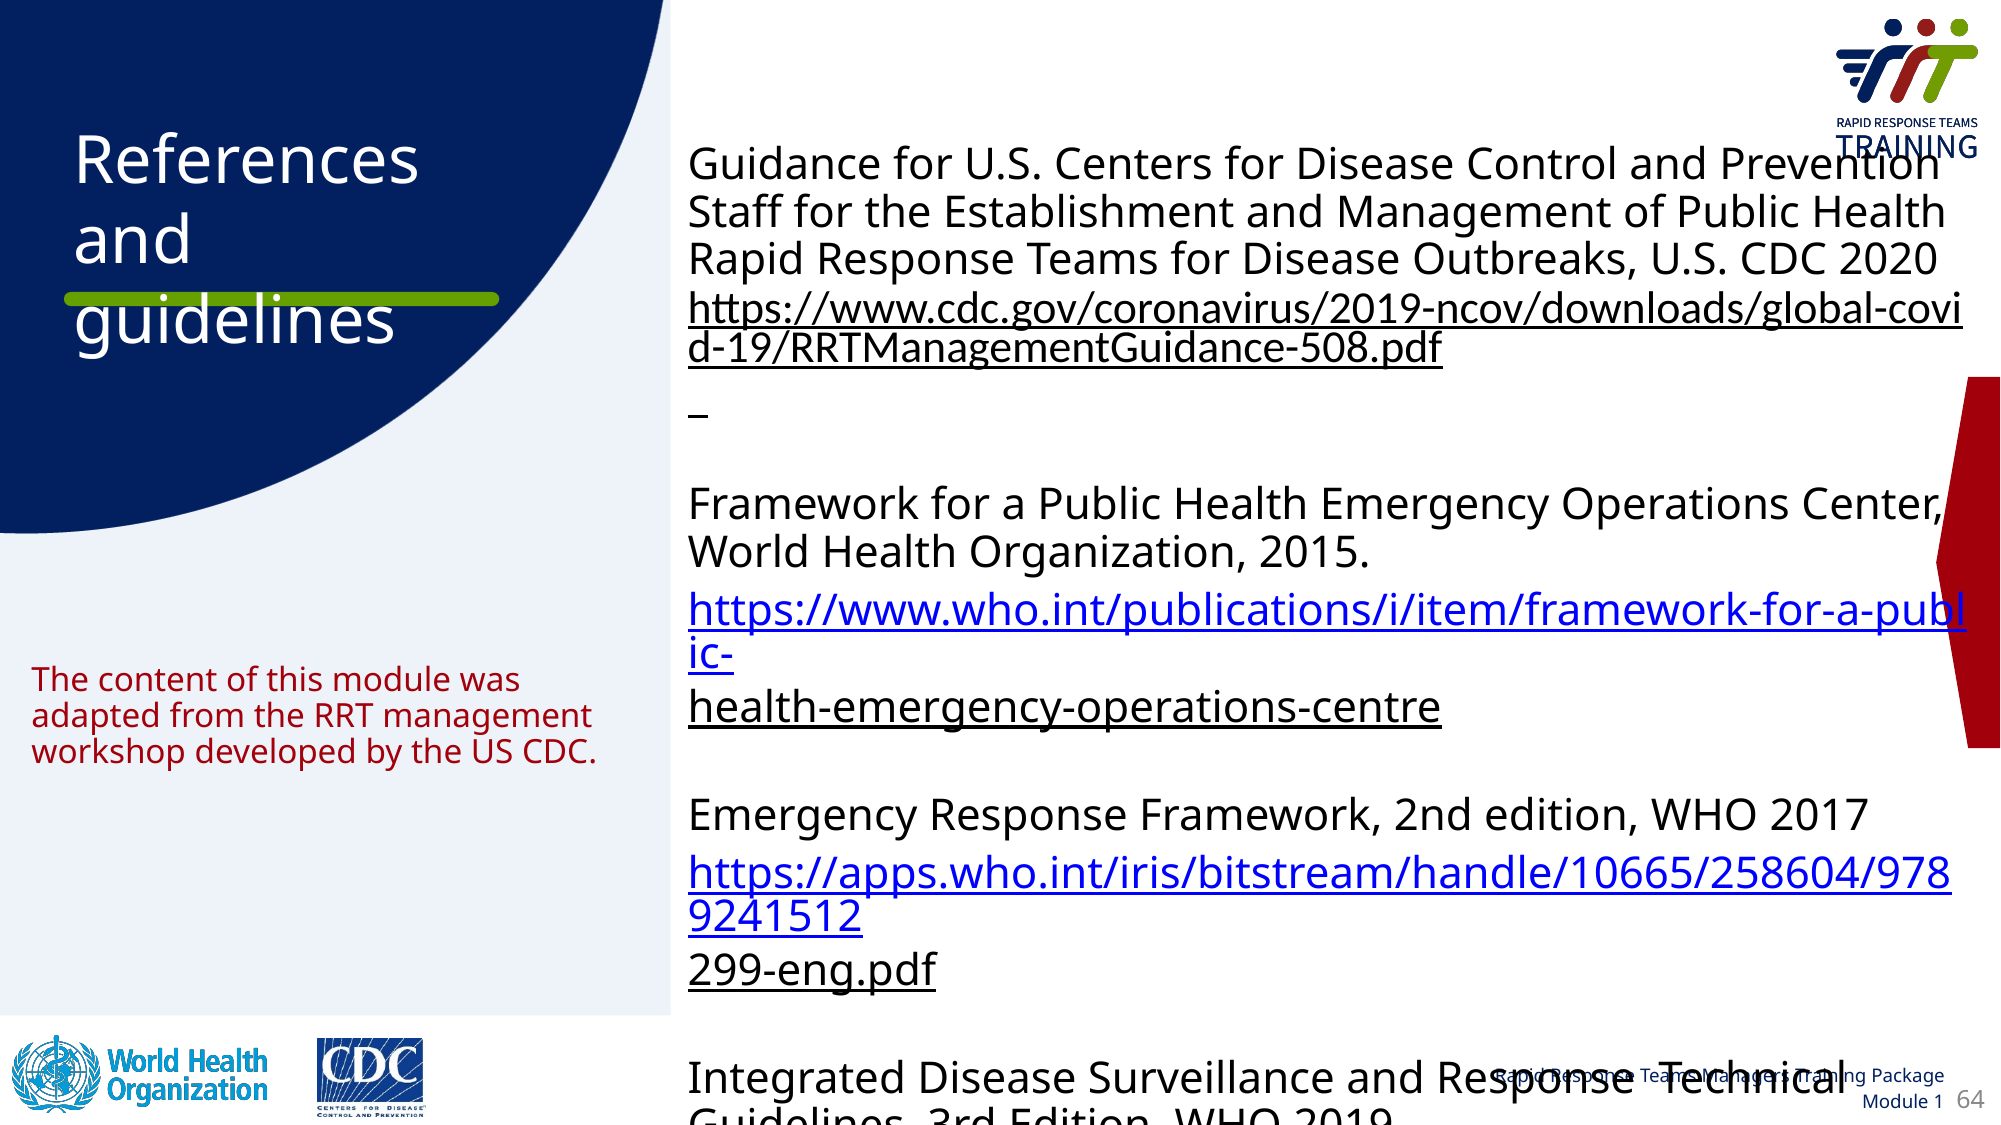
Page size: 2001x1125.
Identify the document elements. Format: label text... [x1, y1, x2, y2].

picture [12, 1035, 54, 1068]
picture [50, 1108, 62, 1113]
picture [36, 1088, 78, 1105]
picture [22, 1062, 26, 1077]
list Guidance for U.S. Centers for Disease Control and Prevention Staff for the Establishment and Management of Public Health Rapid Response Teams for Disease Outbreaks, U.S. CDC 2020 https://www.cdc.gov/coronavirus/2019-ncov/downloads/global-covid-19/RRTManagementGuidance-508.pdf Framework for a Public Health Emergency Operations Center, World Health Organization, 2015. https://www.who.int/publications/i/item/framework-for-a-public-health-emergency-operations-centre Emergency Response Framework, 2nd edition, WHO 2017 https://apps.who.int/iris/bitstream/handle/10665/258604/9789241512299-eng.pdf Integrated Disease Surveillance and Response Technical Guidelines, 3rd Edition, WHO 2019 https://apps.who.int/iris/handle/10665/325015 [679, 141, 1981, 1097]
picture [1835, 19, 1978, 141]
picture [59, 1035, 267, 1113]
picture [71, 1053, 90, 1091]
picture [0, 0, 670, 538]
text_box 64 [1557, 1075, 1993, 1121]
picture [30, 1083, 37, 1091]
picture [317, 1038, 426, 1117]
picture [12, 1083, 48, 1113]
picture [46, 1056, 54, 1062]
title The content of this module was adapted from the RRT management workshop developed by the US CDC. [23, 650, 617, 784]
picture [40, 1062, 47, 1070]
picture [24, 1054, 36, 1087]
picture [34, 1054, 43, 1078]
